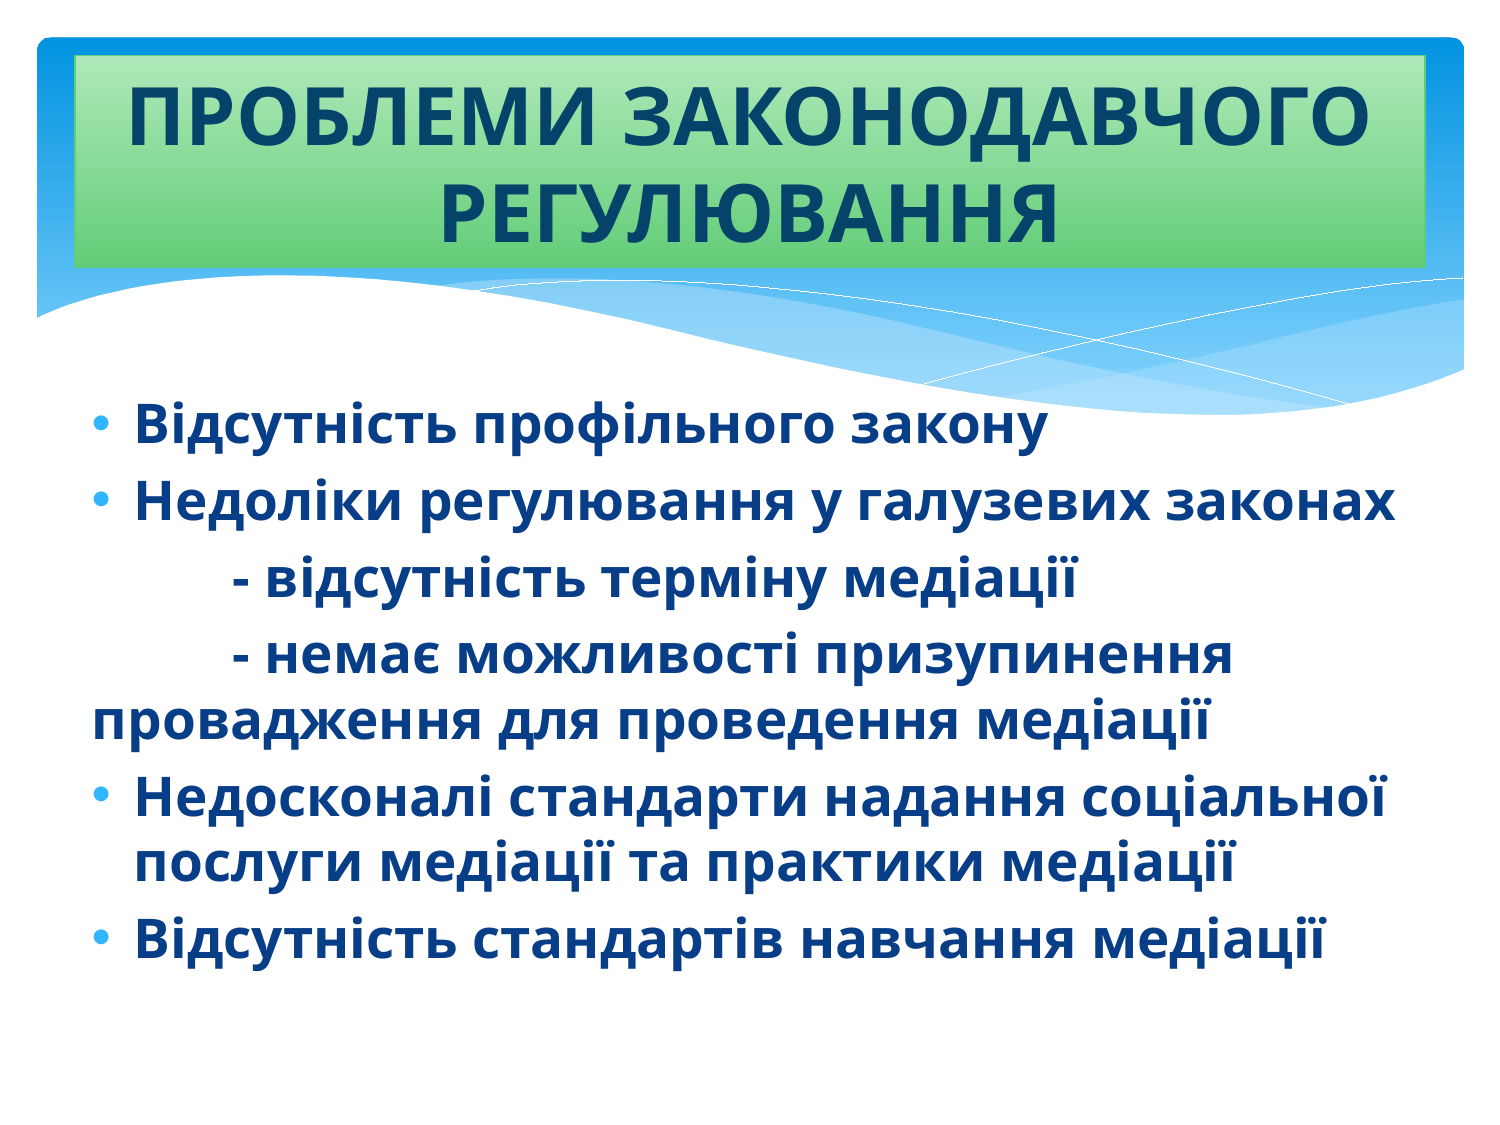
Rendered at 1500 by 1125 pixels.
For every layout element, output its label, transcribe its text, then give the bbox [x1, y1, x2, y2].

list Відсутність профільного закону Недоліки регулювання у галузевих законах - відсутність терміну медіації - немає можливості призупинення провадження для проведення медіації Недосконалі стандарти надання соціальної послуги медіації та практики медіації Відсутність стандартів навчання медіації [76, 314, 1424, 1035]
title ПРОБЛЕМИ ЗАКОНОДАВЧОГО РЕГУЛЮВАННЯ [74, 55, 1426, 268]
